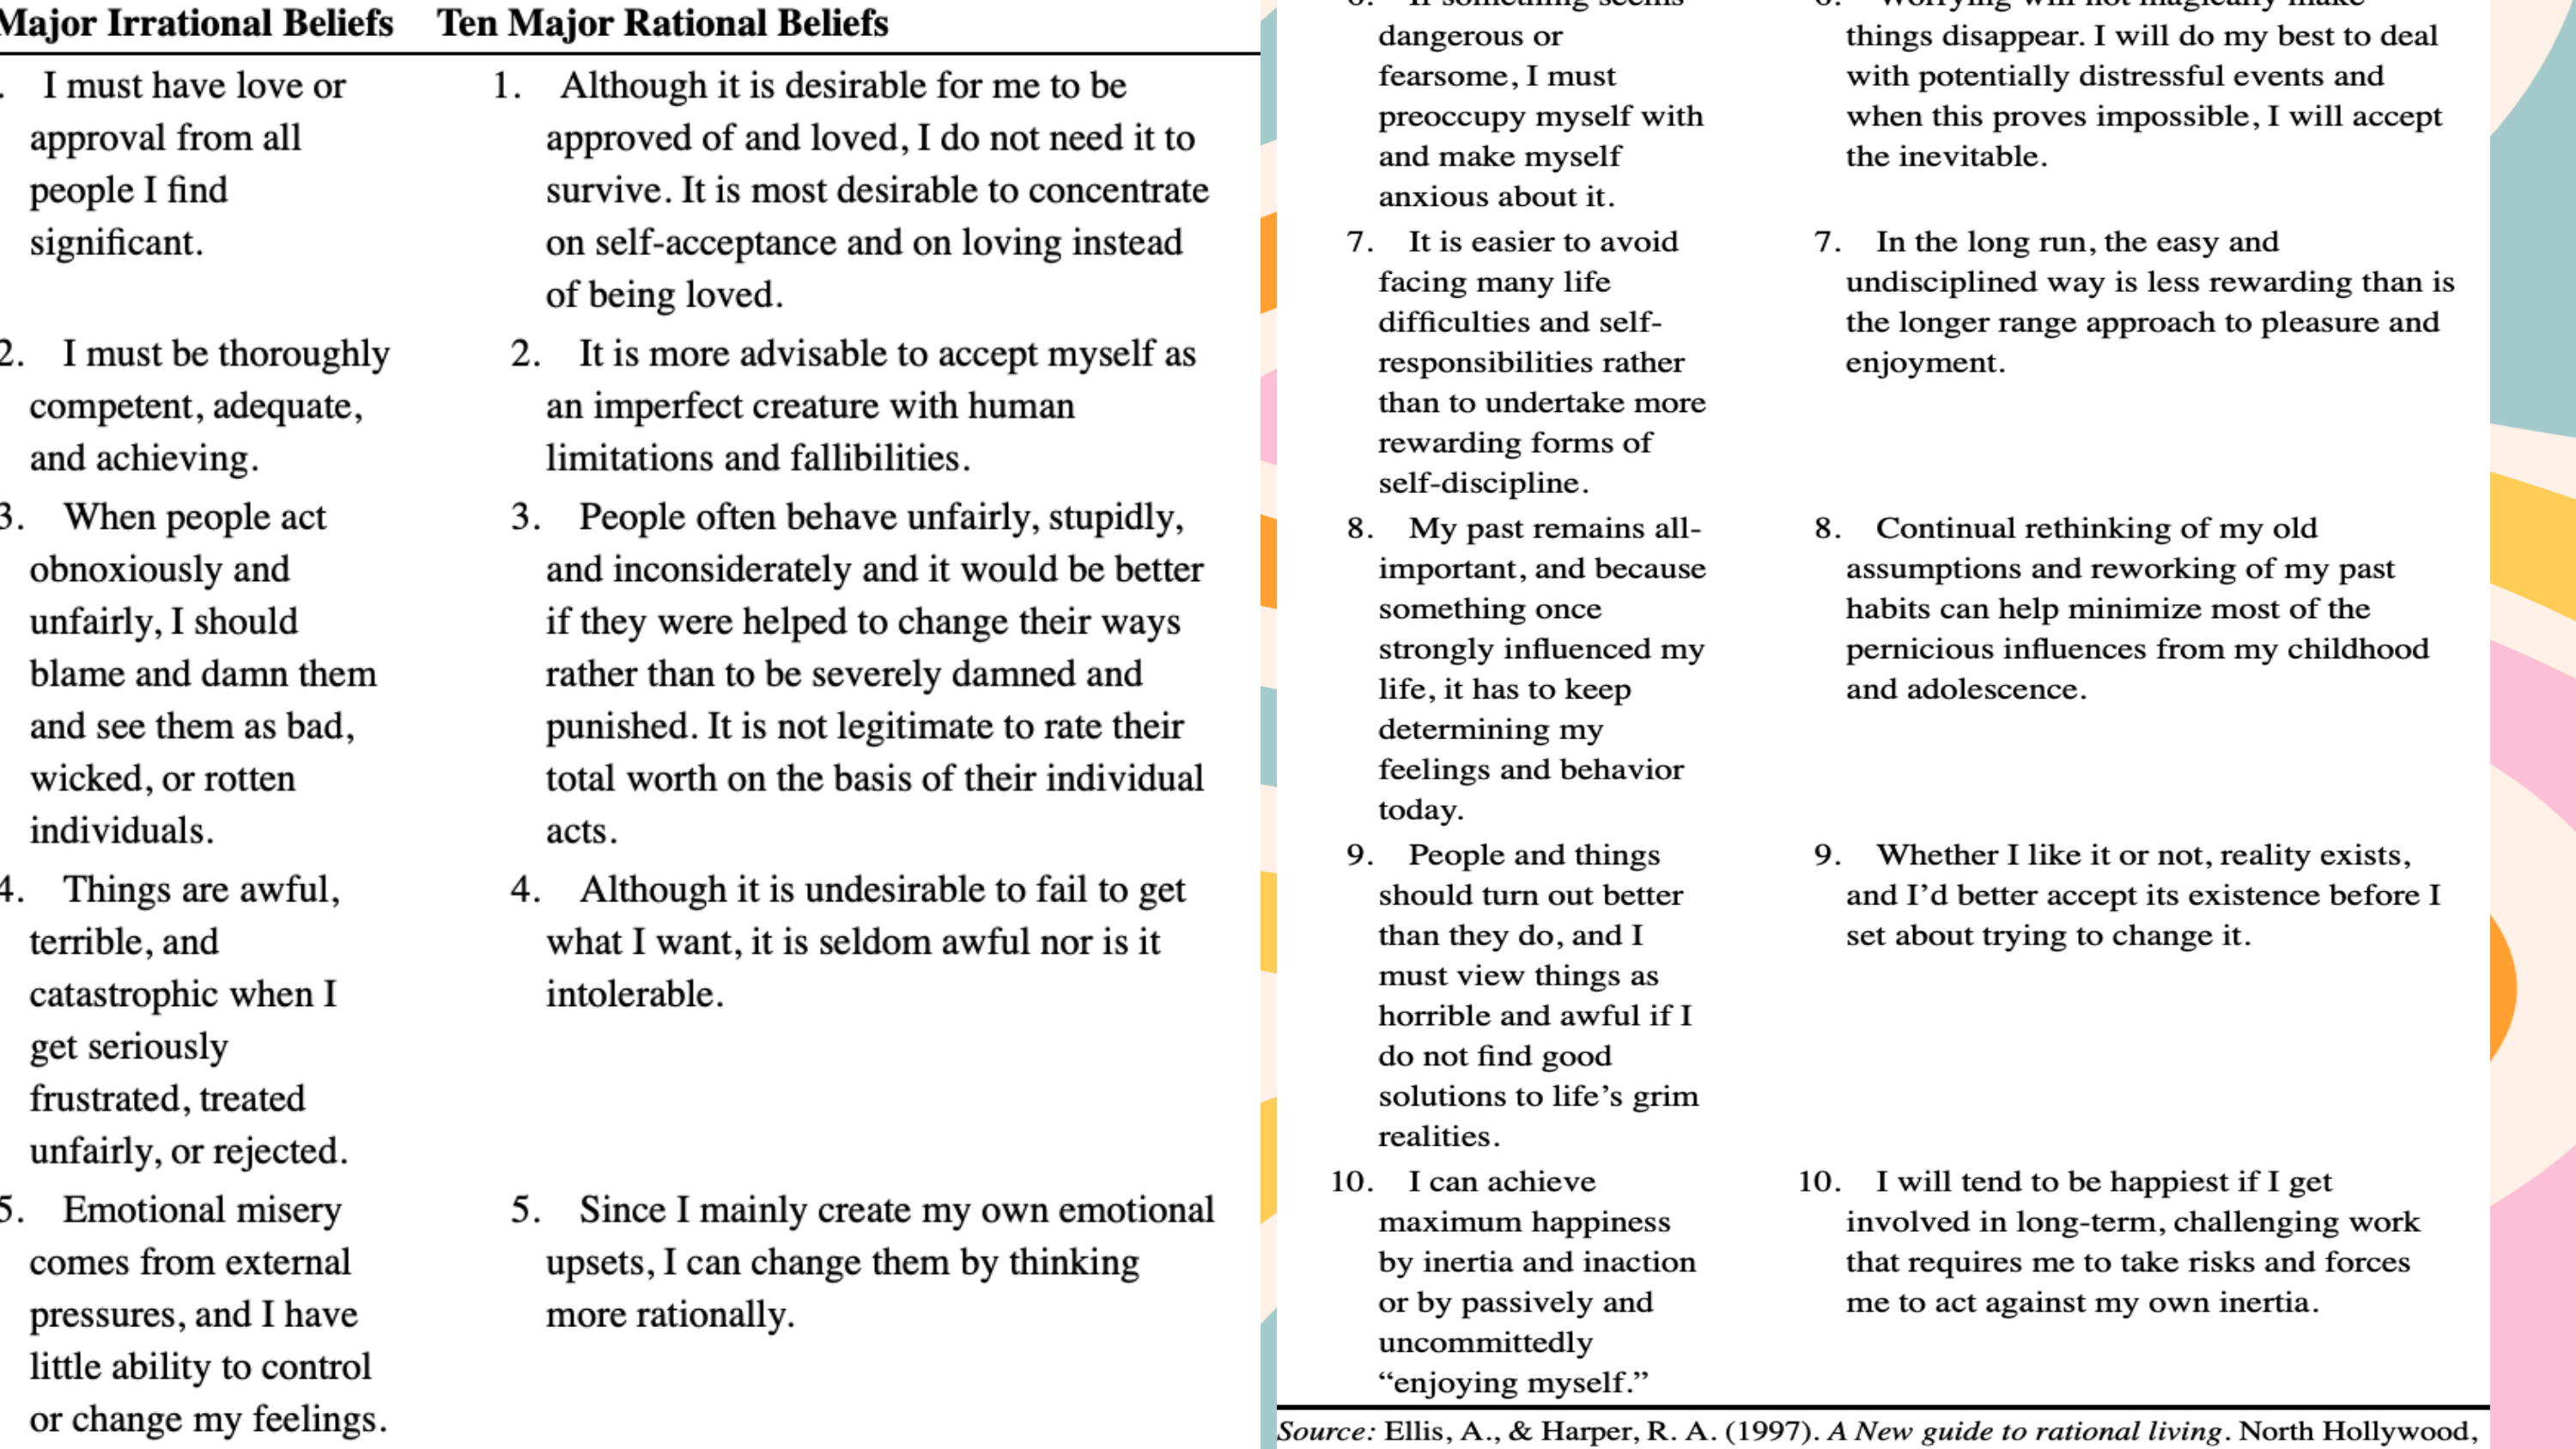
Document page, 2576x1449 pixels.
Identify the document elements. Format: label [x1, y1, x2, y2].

picture [1277, 0, 2491, 1449]
text_box [2492, 0, 2576, 1449]
text_box [1265, 0, 1273, 1449]
picture [0, 0, 1261, 1449]
